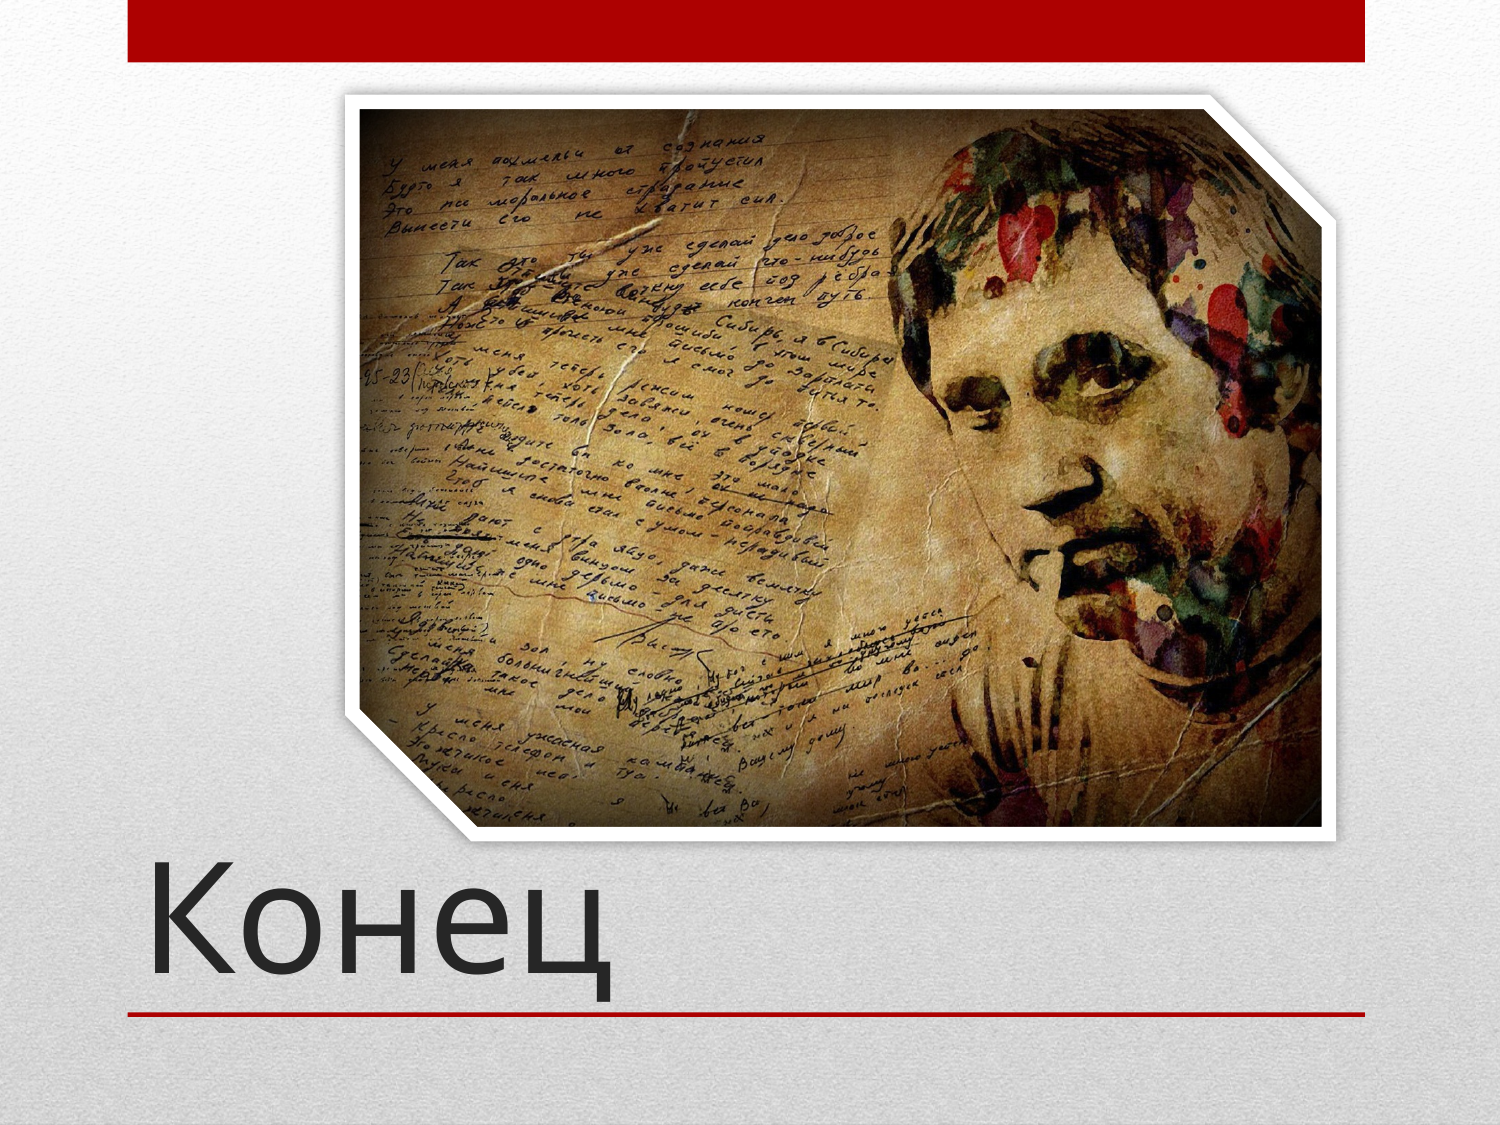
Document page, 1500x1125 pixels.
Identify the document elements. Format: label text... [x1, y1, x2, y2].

title Конец [125, 810, 1238, 1013]
picture [351, 101, 1330, 835]
